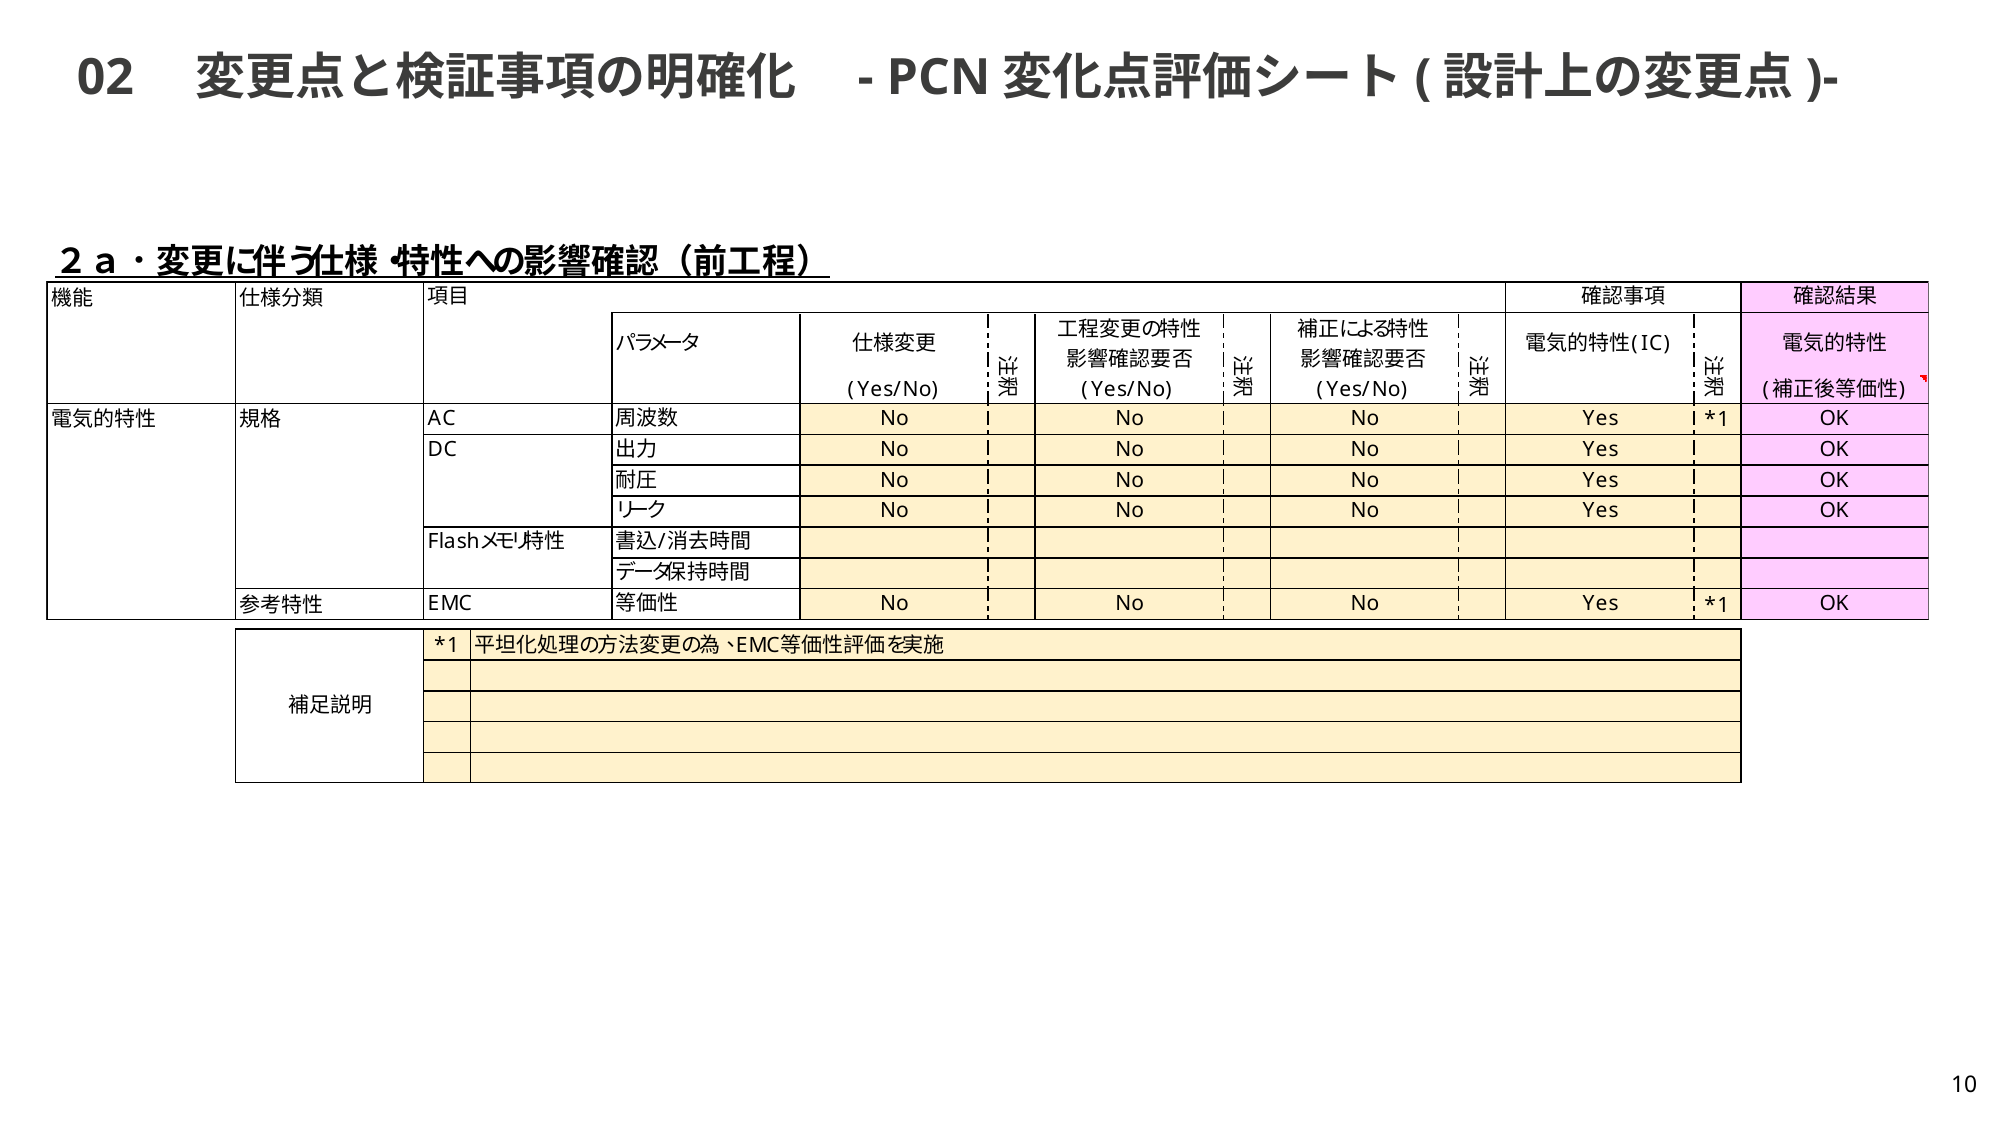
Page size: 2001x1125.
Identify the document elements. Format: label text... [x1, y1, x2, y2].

picture [46, 235, 1931, 785]
title 02 変更点と検証事項の明確化 - PCN変化点評価シート(設計上の変更点)- [0, 0, 2000, 123]
